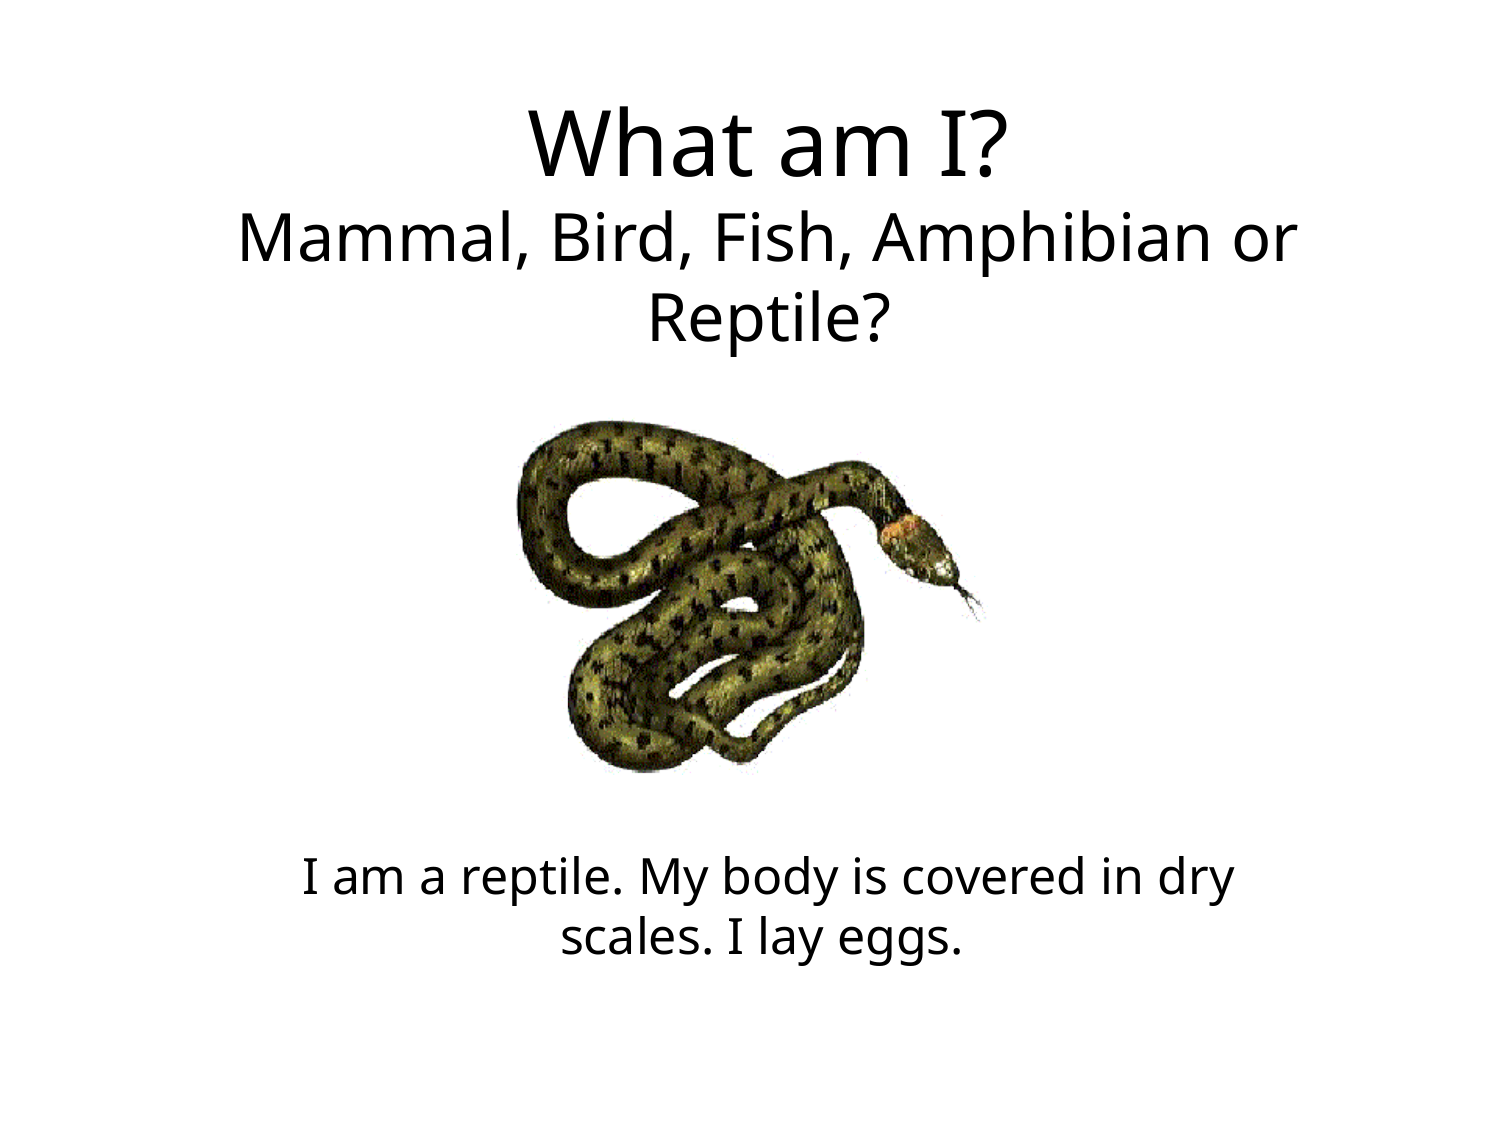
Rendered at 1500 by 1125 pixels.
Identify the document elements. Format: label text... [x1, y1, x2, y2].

text_box What am I? Mammal, Bird, Fish, Amphibian or Reptile? [124, 137, 1413, 413]
text_box I am a reptile. My body is covered in dry scales. I lay eggs. [212, 837, 1325, 973]
picture [506, 413, 994, 776]
